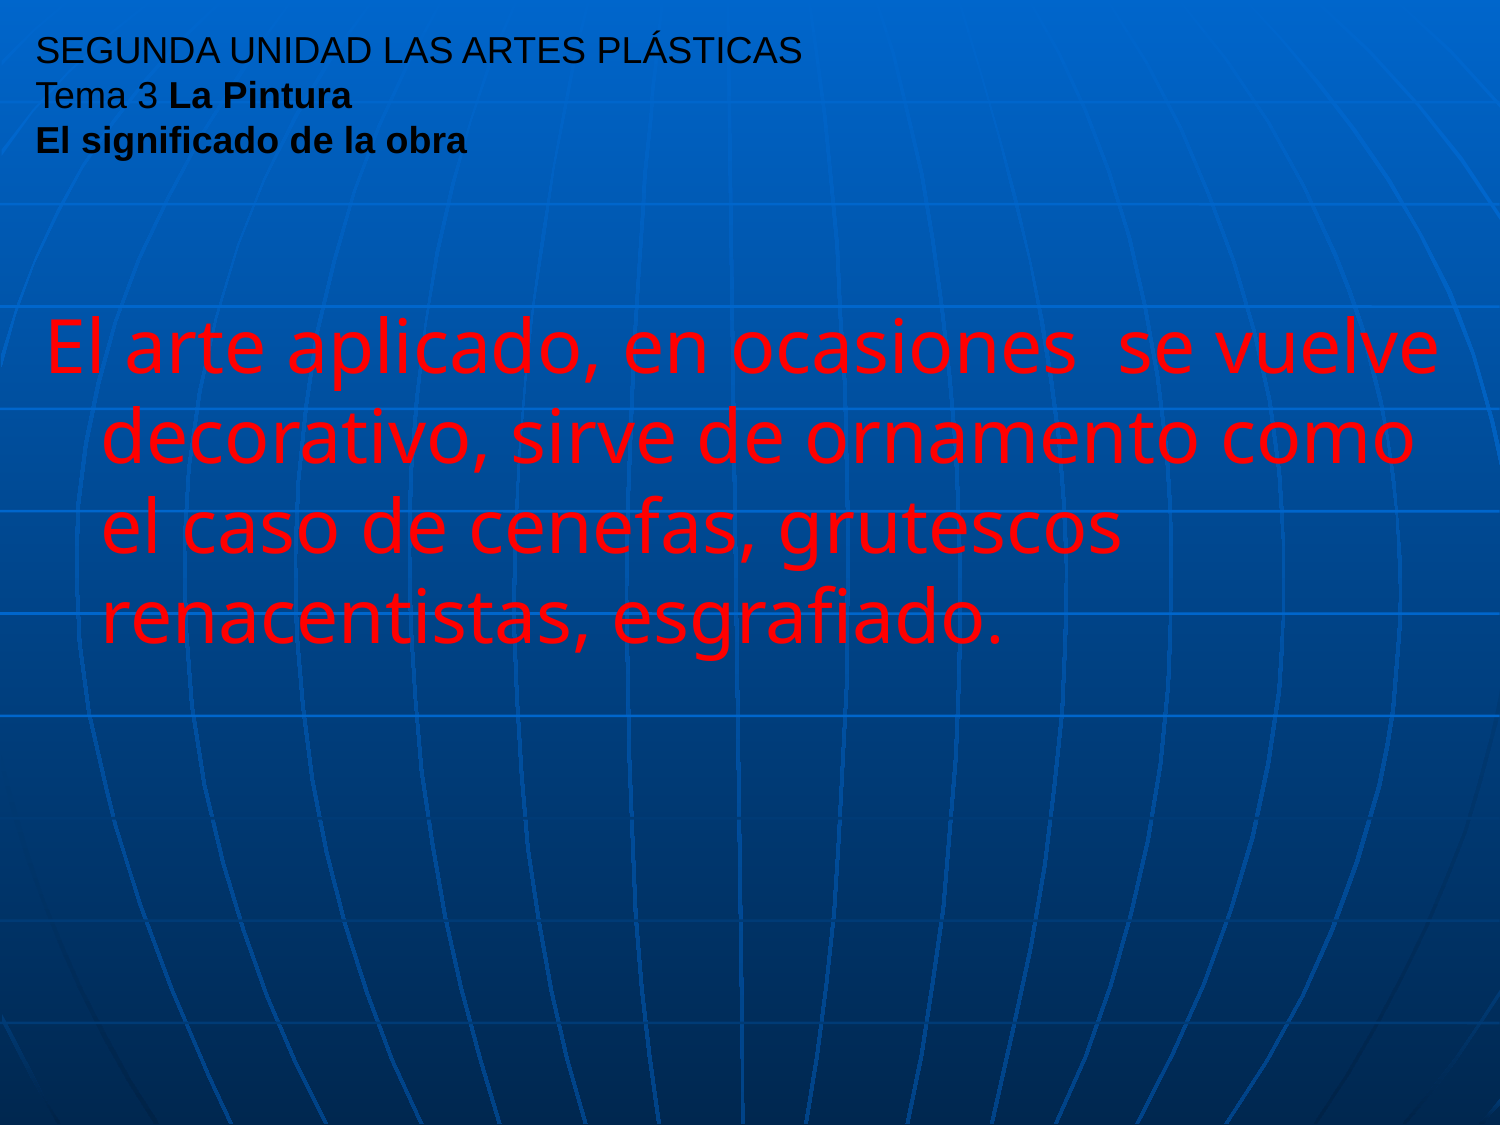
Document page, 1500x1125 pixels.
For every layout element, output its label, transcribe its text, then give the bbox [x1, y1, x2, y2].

title SEGUNDA UNIDAD LAS ARTES PLÁSTICAS Tema 3 La Pintura El significado de la obra [0, 0, 840, 188]
list El arte aplicado, en ocasiones se vuelve decorativo, sirve de ornamento como el caso de cenefas, grutescos renacentistas, esgrafiado. [29, 290, 1500, 977]
